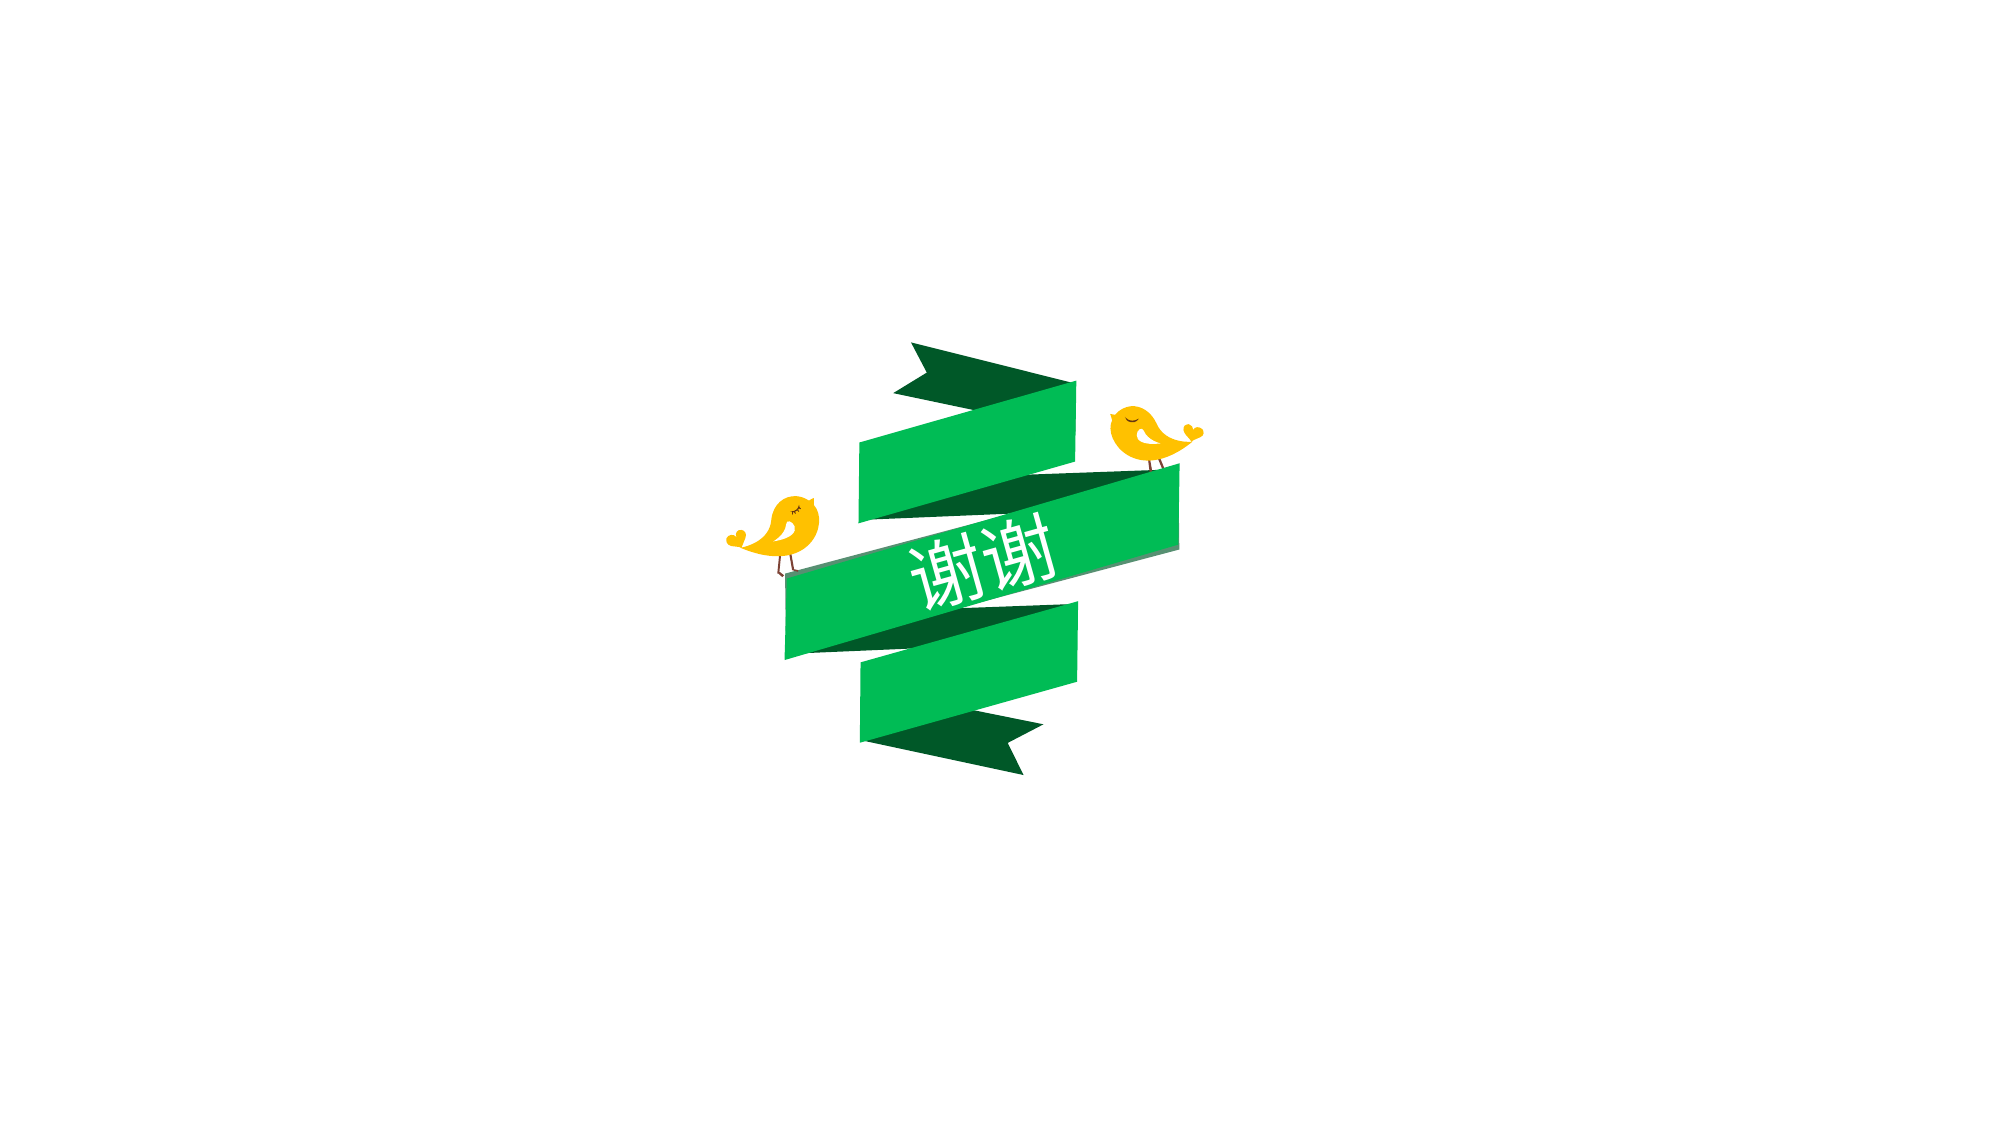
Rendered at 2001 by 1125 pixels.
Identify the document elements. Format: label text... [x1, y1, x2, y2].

text_box [789, 555, 799, 572]
text_box [1124, 416, 1139, 423]
text_box [859, 601, 1079, 743]
text_box [785, 535, 931, 586]
text_box [1110, 406, 1204, 461]
text_box [778, 571, 785, 578]
text_box [813, 604, 1064, 653]
text_box [858, 380, 1077, 524]
text_box [777, 557, 781, 574]
text_box [726, 496, 820, 557]
text_box [773, 521, 795, 542]
text_box [858, 636, 950, 669]
text_box [867, 711, 1042, 776]
text_box [1148, 461, 1153, 471]
text_box [1136, 428, 1161, 444]
text_box [858, 418, 941, 476]
text_box [1024, 537, 1180, 591]
text_box 谢谢 [784, 463, 1180, 661]
text_box [1158, 460, 1164, 468]
text_box [874, 470, 1149, 520]
text_box [893, 343, 1067, 411]
